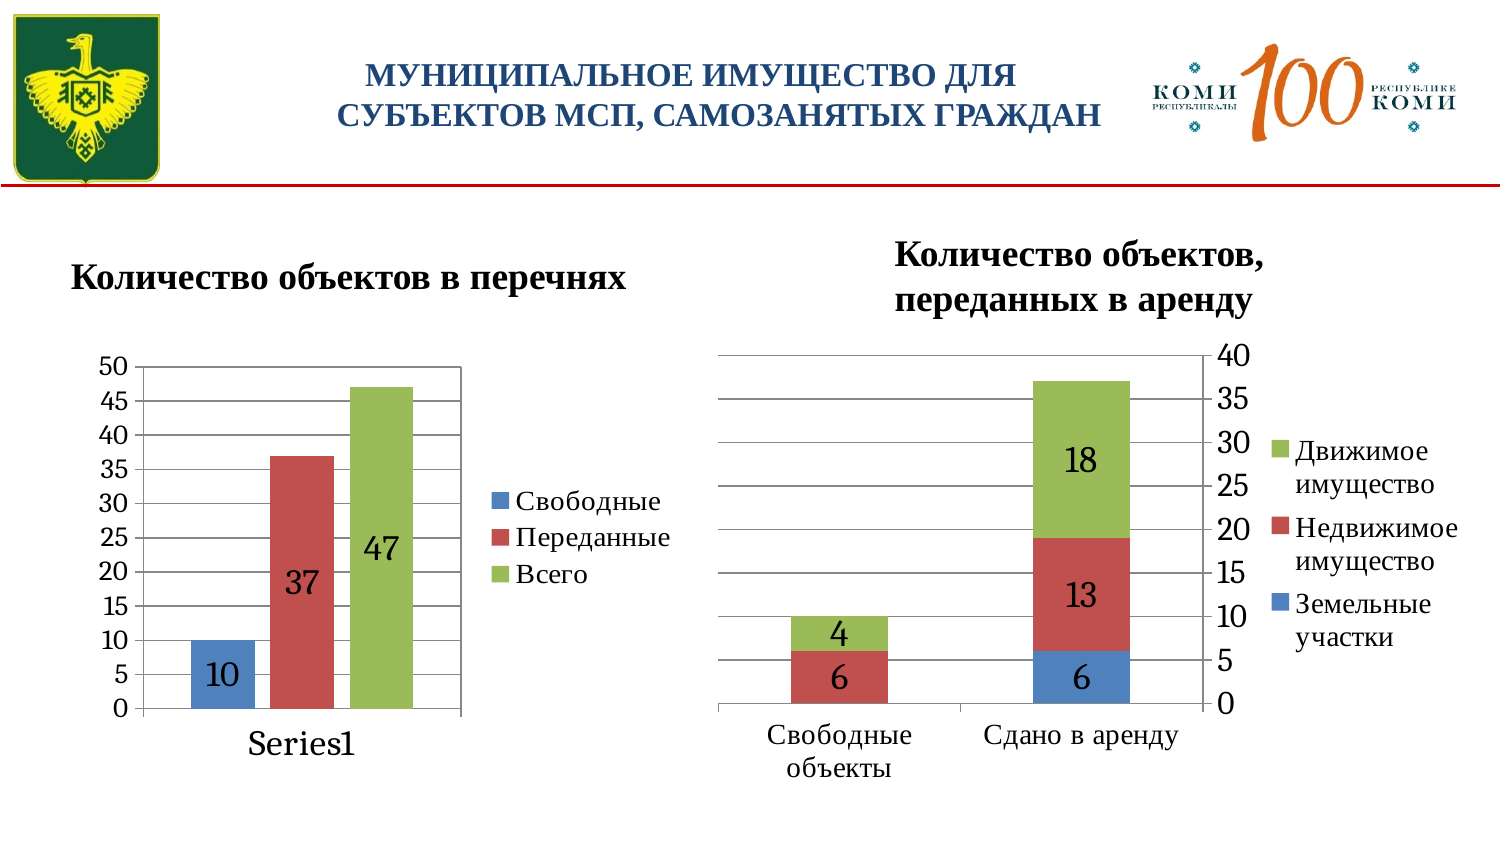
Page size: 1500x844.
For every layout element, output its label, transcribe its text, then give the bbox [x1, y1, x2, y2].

chart [50, 331, 693, 765]
picture [13, 14, 160, 185]
text_box Количество объектов, переданных в аренду [879, 221, 1313, 325]
text_box Количество объектов в перечнях [56, 244, 642, 305]
chart [702, 327, 1485, 794]
text_box МУНИЦИПАЛЬНОЕ ИМУЩЕСТВО ДЛЯ СУБЪЕКТОВ МСП, САМОЗАНЯТЫХ ГРАЖДАН [242, 38, 1102, 148]
picture [1107, 28, 1500, 158]
